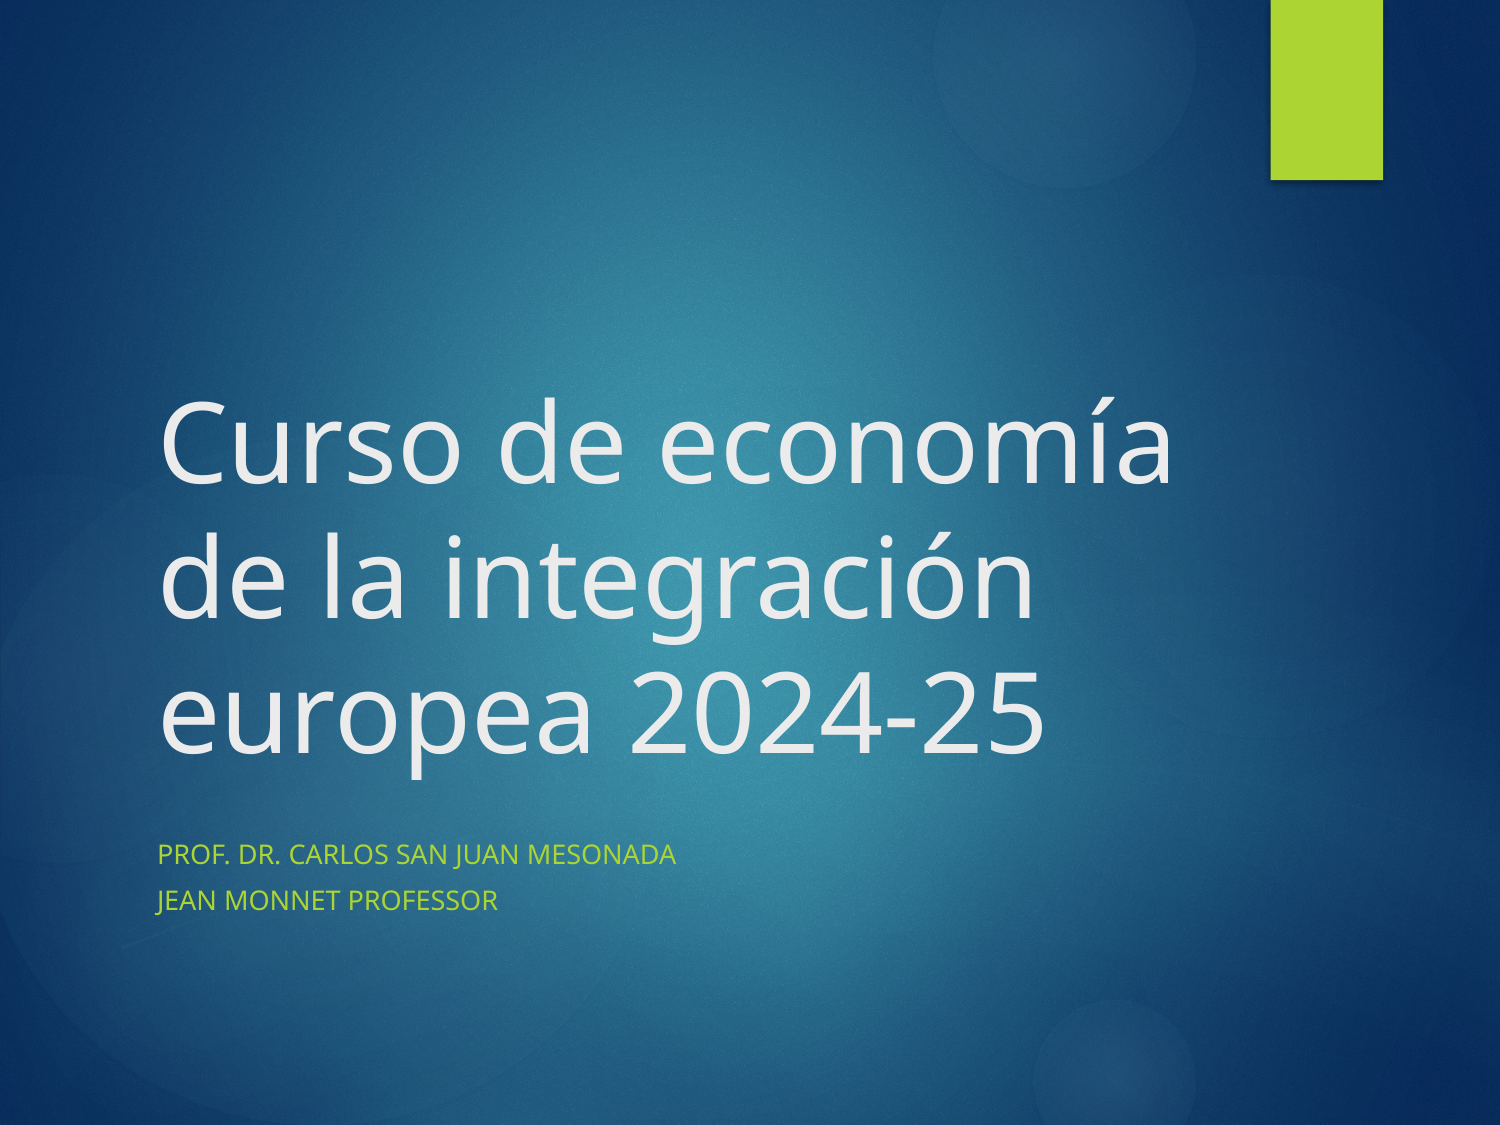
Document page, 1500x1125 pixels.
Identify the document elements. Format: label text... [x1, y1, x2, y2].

subtitle Prof. dr. CARLOS san JUAN Mesonada Jean monnet professor [142, 783, 1229, 925]
title Curso de economía de la integración europea 2024-25 [142, 237, 1229, 783]
